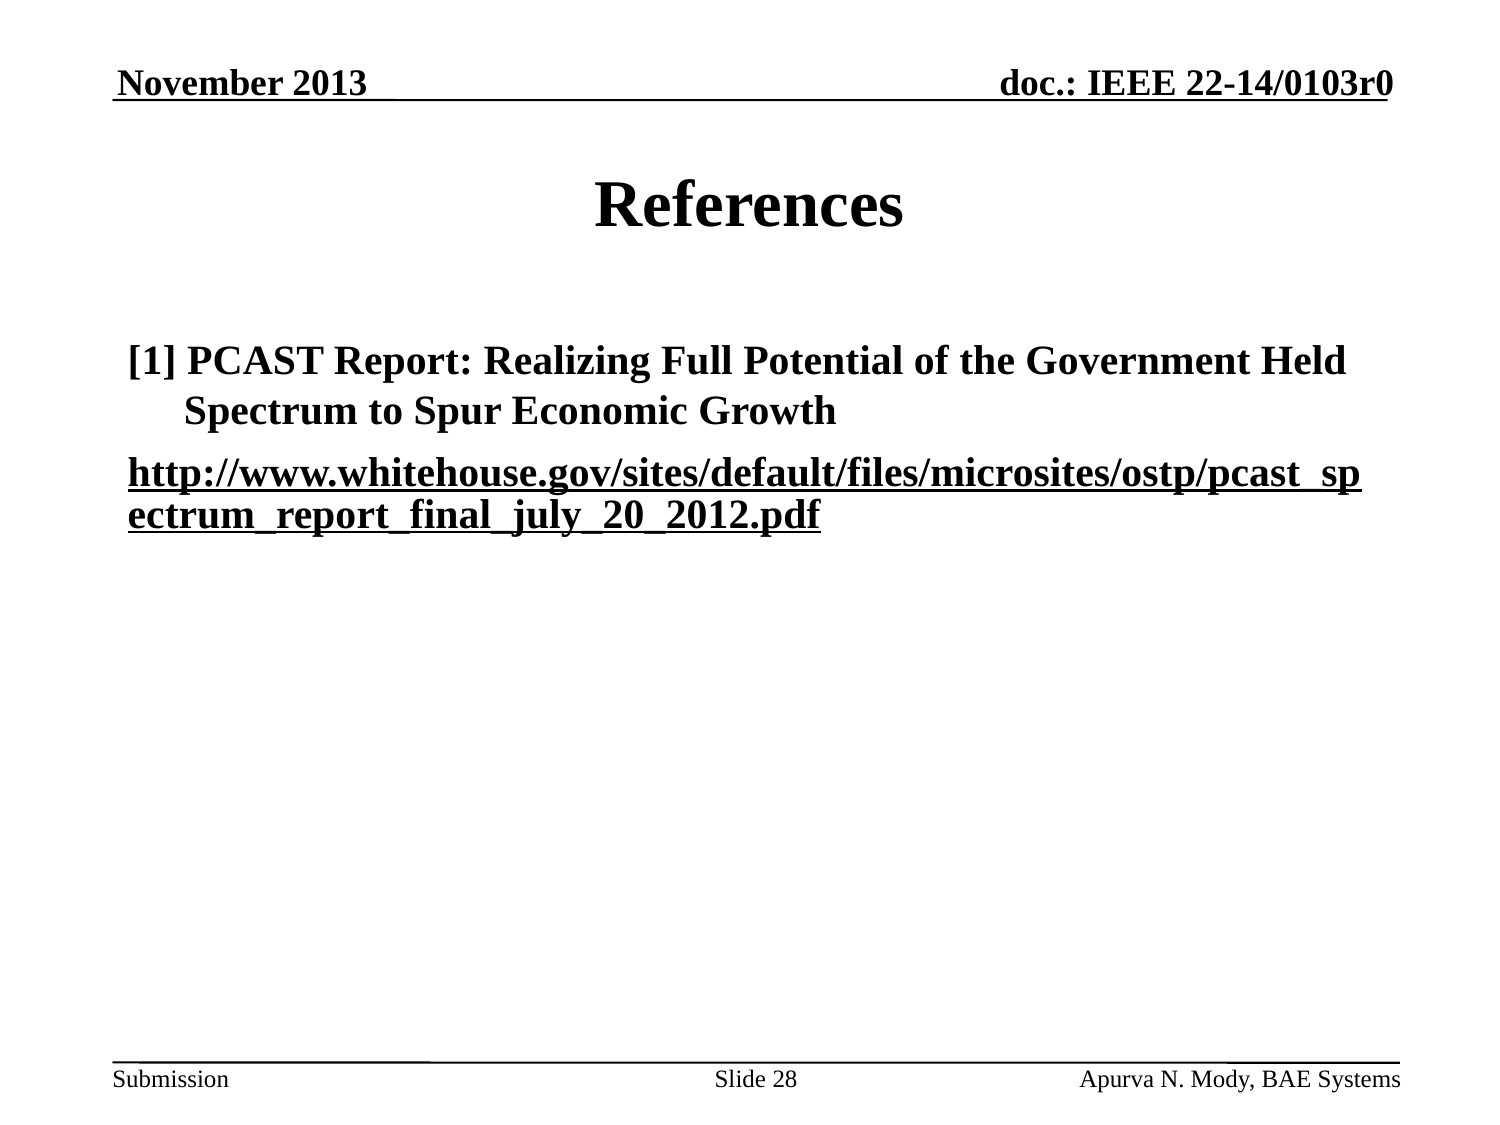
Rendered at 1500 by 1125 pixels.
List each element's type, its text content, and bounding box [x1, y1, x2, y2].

slide_number Slide 28 [712, 1061, 800, 1123]
list [1] PCAST Report: Realizing Full Potential of the Government Held Spectrum to Spur Economic Growth http://www.whitehouse.gov/sites/default/files/microsites/ostp/pcast_spectrum_report_final_july_20_2012.pdf [112, 324, 1388, 1016]
footer Apurva N. Mody, BAE Systems [1019, 1061, 1402, 1076]
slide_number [116, 58, 507, 104]
title References [112, 112, 1388, 288]
